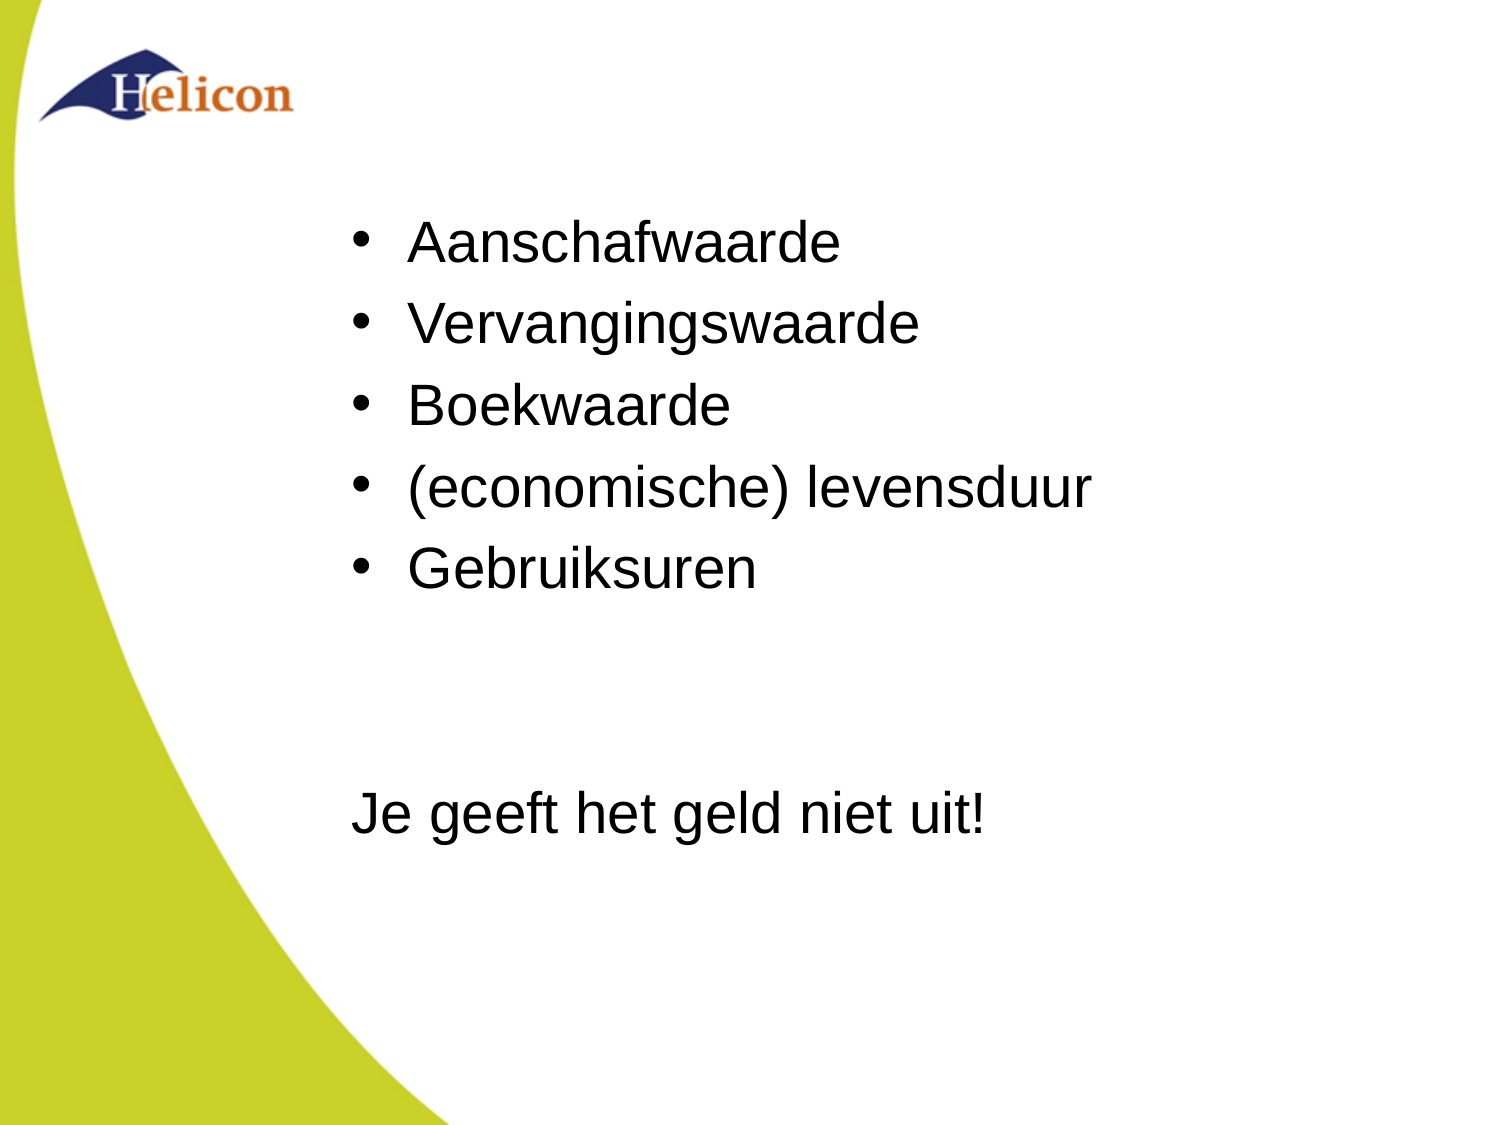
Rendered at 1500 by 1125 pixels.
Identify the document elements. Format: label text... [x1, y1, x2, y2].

list Aanschafwaarde Vervangingswaarde Boekwaarde (economische) levensduur Gebruiksuren Je geeft het geld niet uit! [336, 196, 1425, 1005]
picture [0, 0, 1500, 1125]
